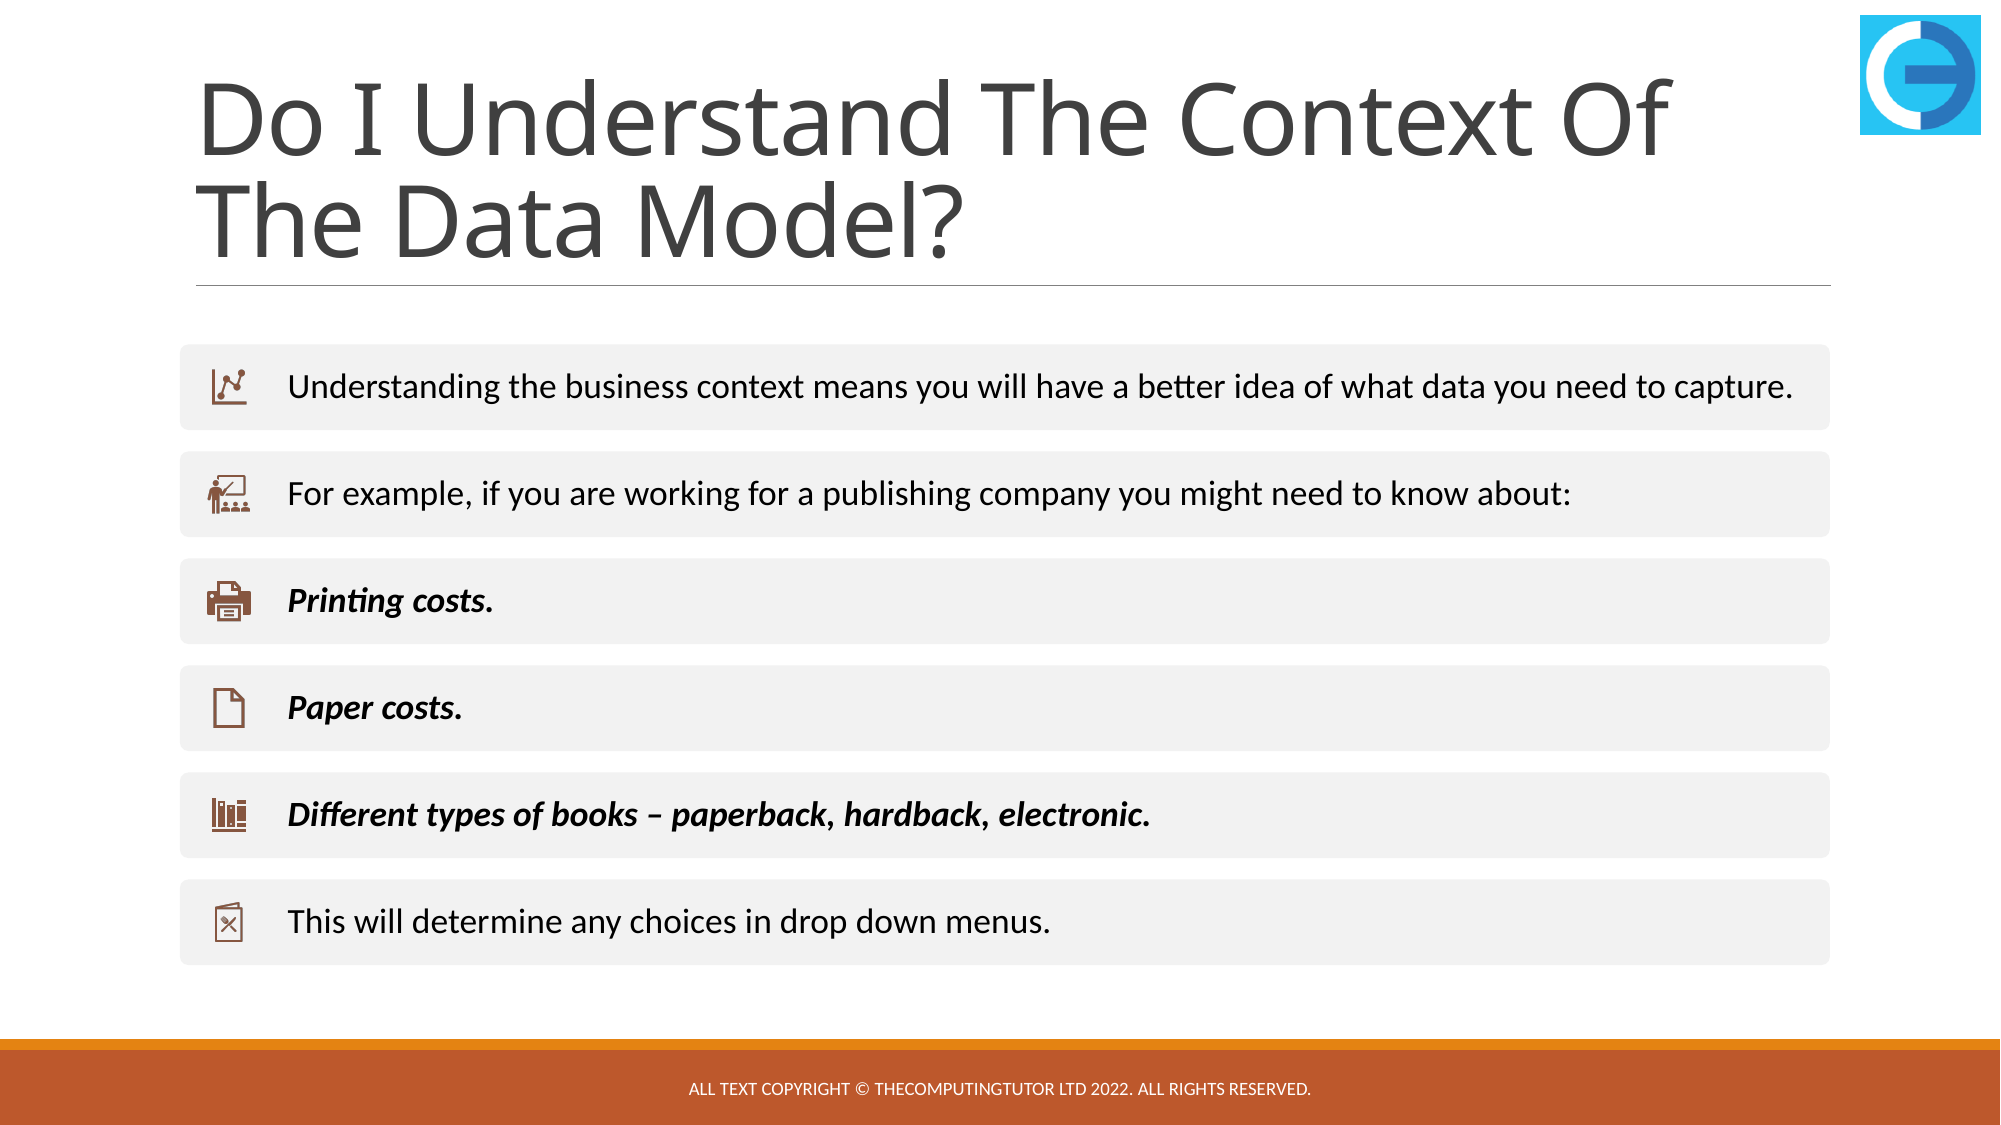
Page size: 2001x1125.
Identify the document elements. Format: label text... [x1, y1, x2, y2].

title Do I Understand The Context Of The Data Model? [180, 47, 1830, 285]
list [179, 343, 1831, 966]
picture [1860, 15, 1981, 135]
footer All text copyright © TheComputingTutor Ltd 2022. All rights Reserved. [604, 1059, 1396, 1120]
